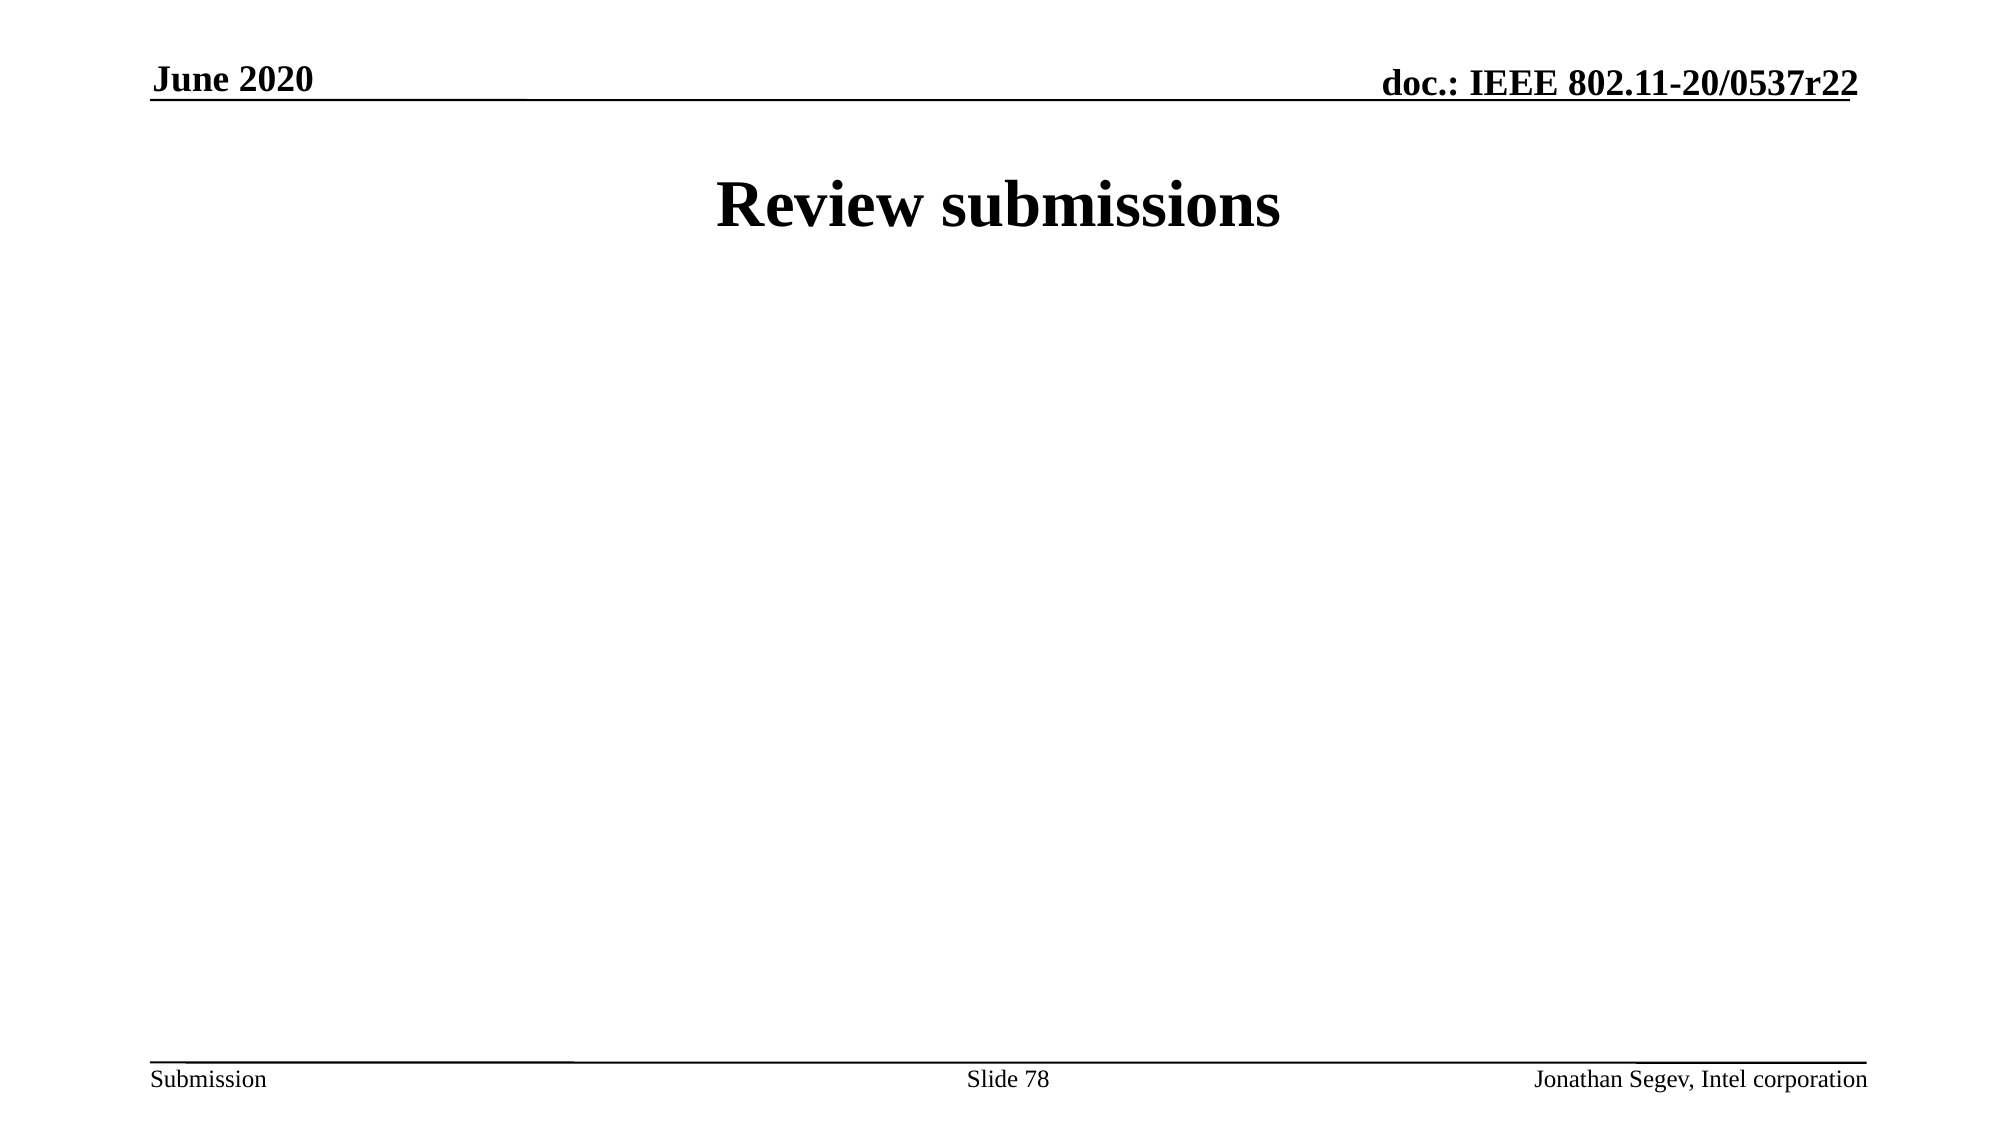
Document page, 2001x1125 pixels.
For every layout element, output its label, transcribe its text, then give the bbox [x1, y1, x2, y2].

title Review submissions [149, 112, 1850, 288]
slide_number Slide 78 [950, 1061, 1067, 1123]
footer Jonathan Segev, Intel corporation [1171, 1061, 1869, 1093]
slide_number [152, 54, 563, 100]
